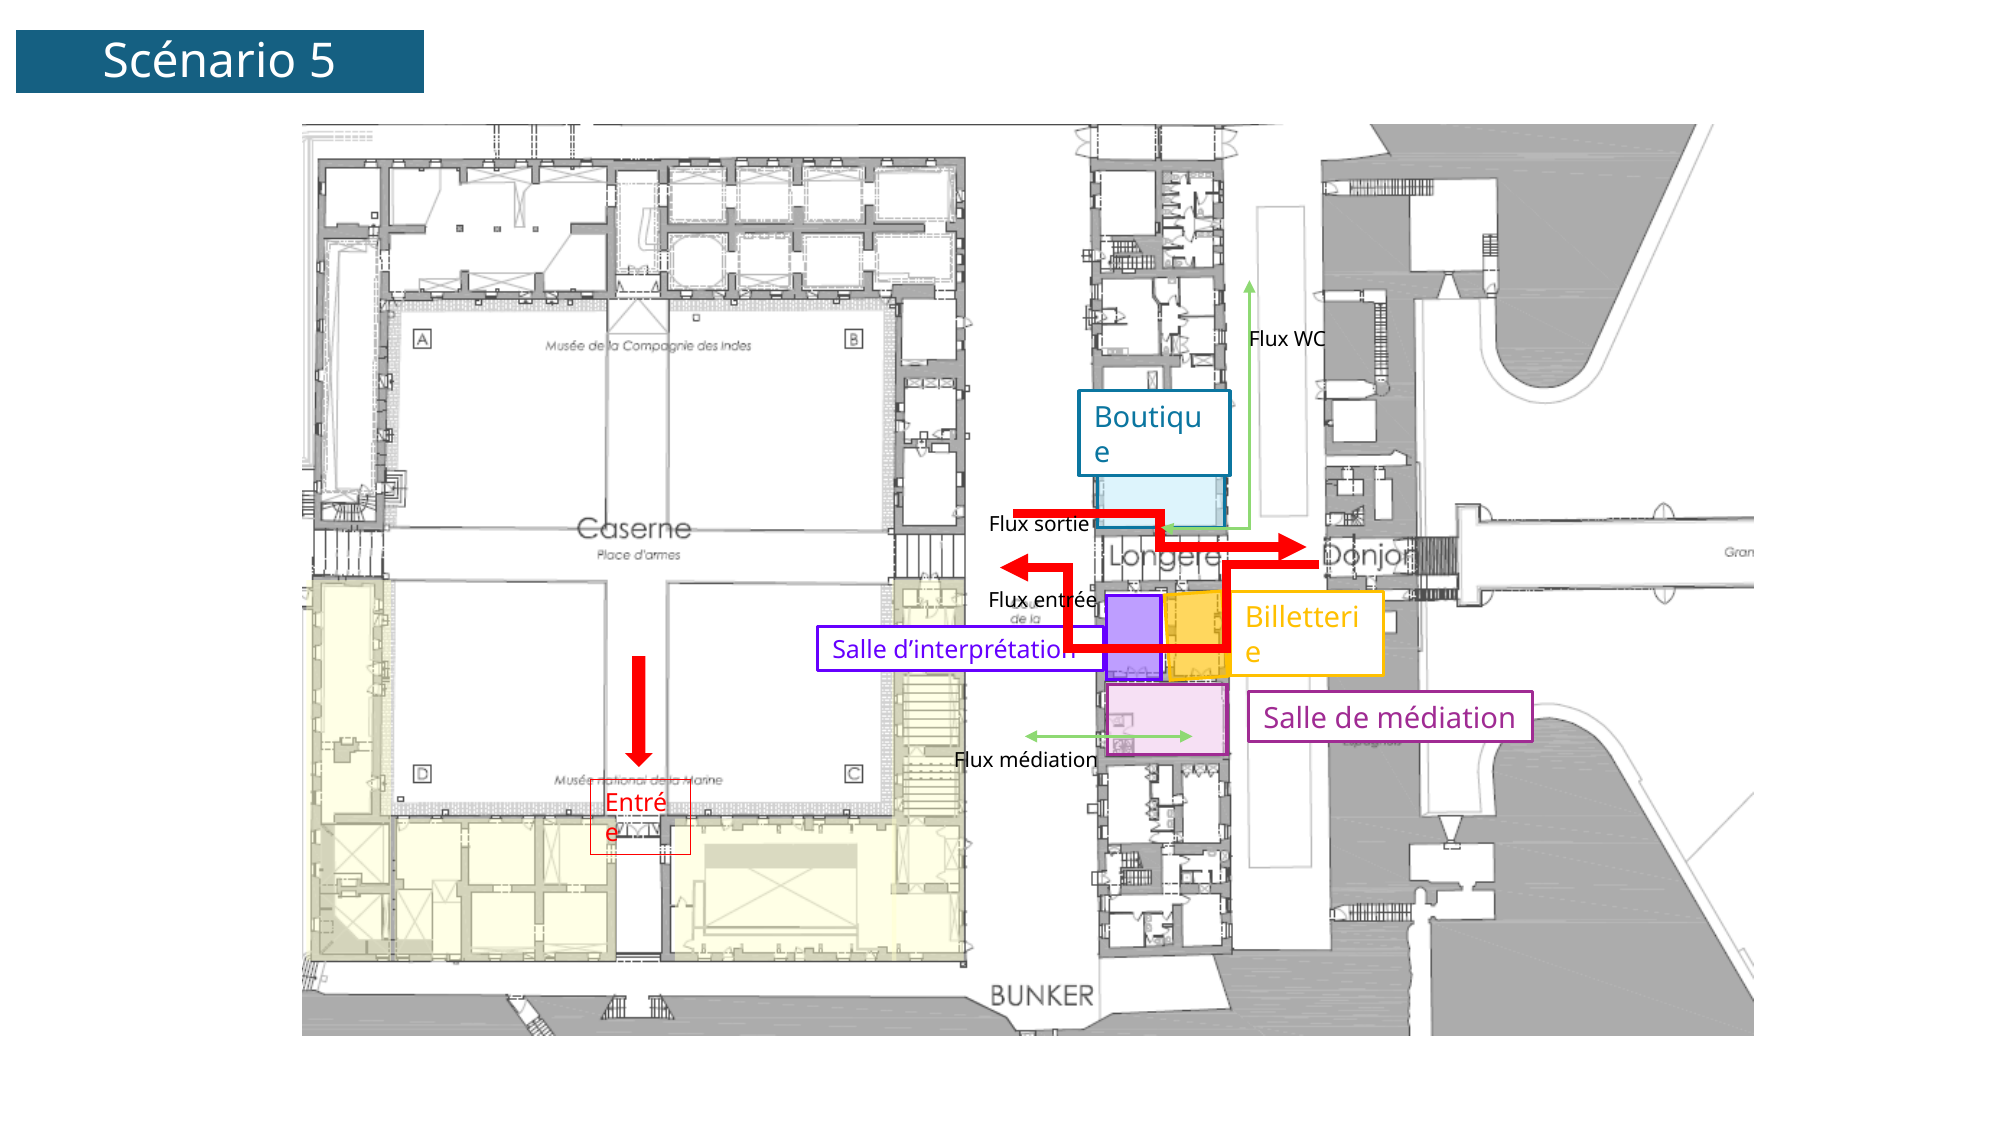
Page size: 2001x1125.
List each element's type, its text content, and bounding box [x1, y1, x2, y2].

picture [302, 123, 1754, 1037]
subtitle Scénario 5 [11, 26, 428, 97]
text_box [1081, 358, 1330, 449]
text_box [1012, 512, 1308, 548]
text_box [1133, 563, 1320, 650]
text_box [999, 566, 1137, 650]
